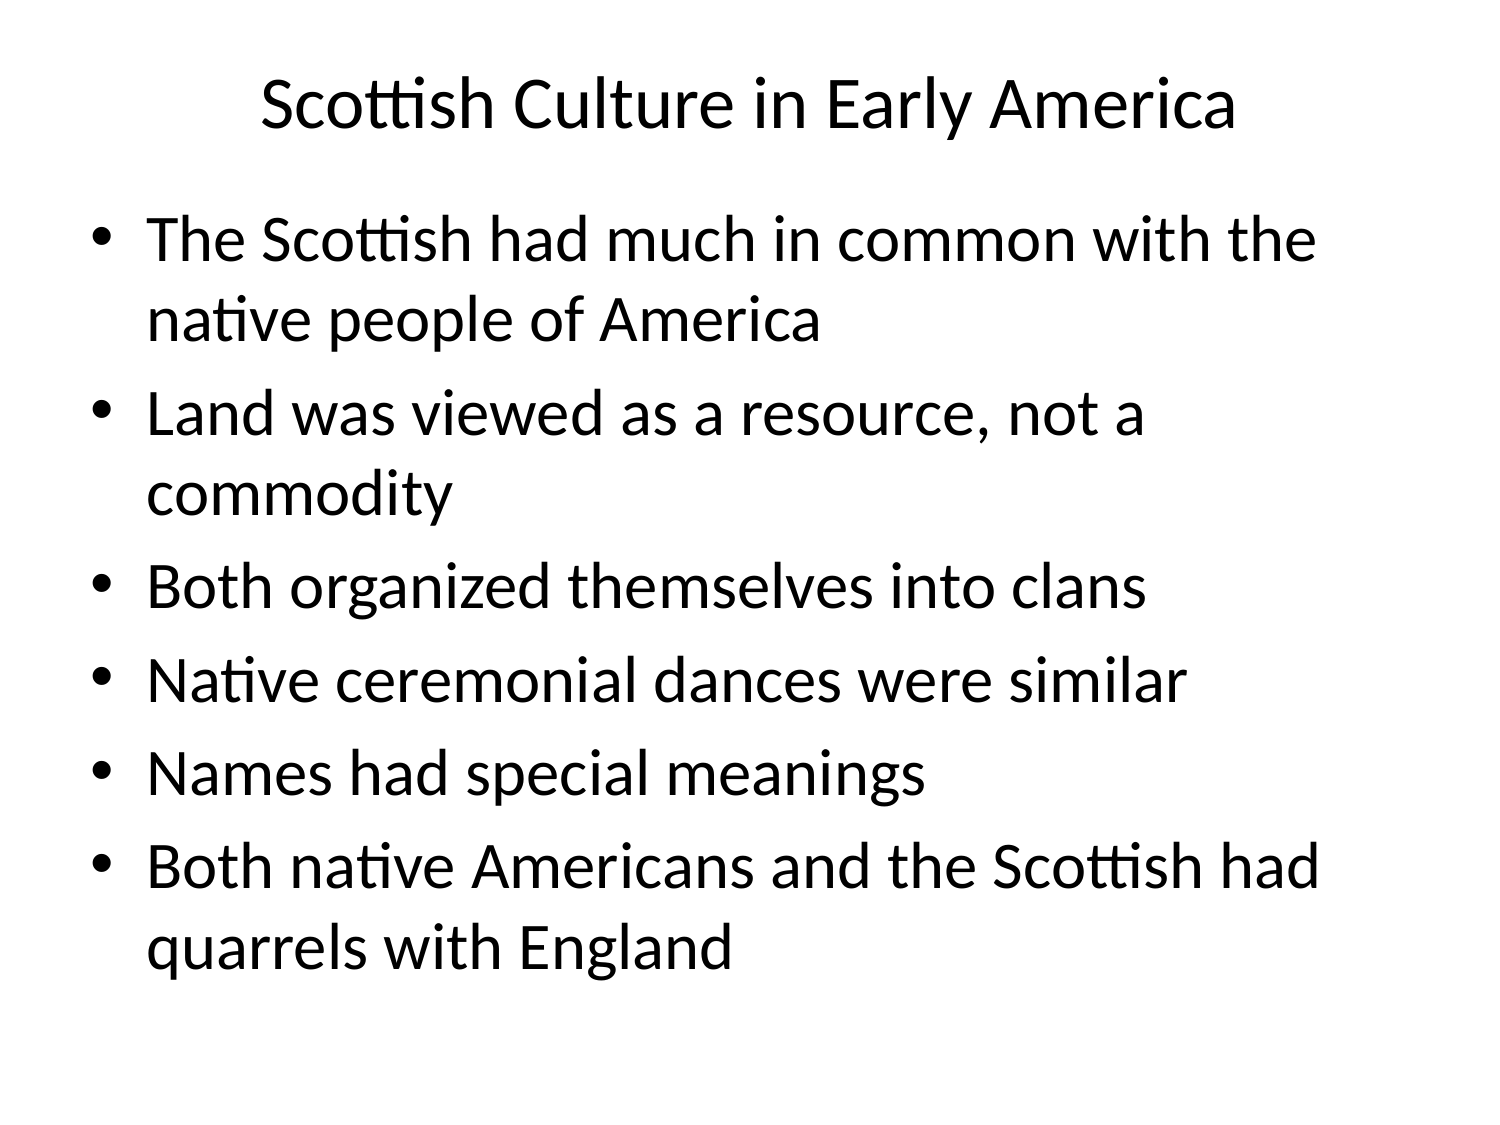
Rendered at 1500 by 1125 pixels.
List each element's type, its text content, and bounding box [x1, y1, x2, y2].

title Scottish Culture in Early America [75, 45, 1425, 187]
list The Scottish had much in common with the native people of America Land was viewed as a resource, not a commodity Both organized themselves into clans Native ceremonial dances were similar Names had special meanings Both native Americans and the Scottish had quarrels with England [75, 187, 1425, 1005]
